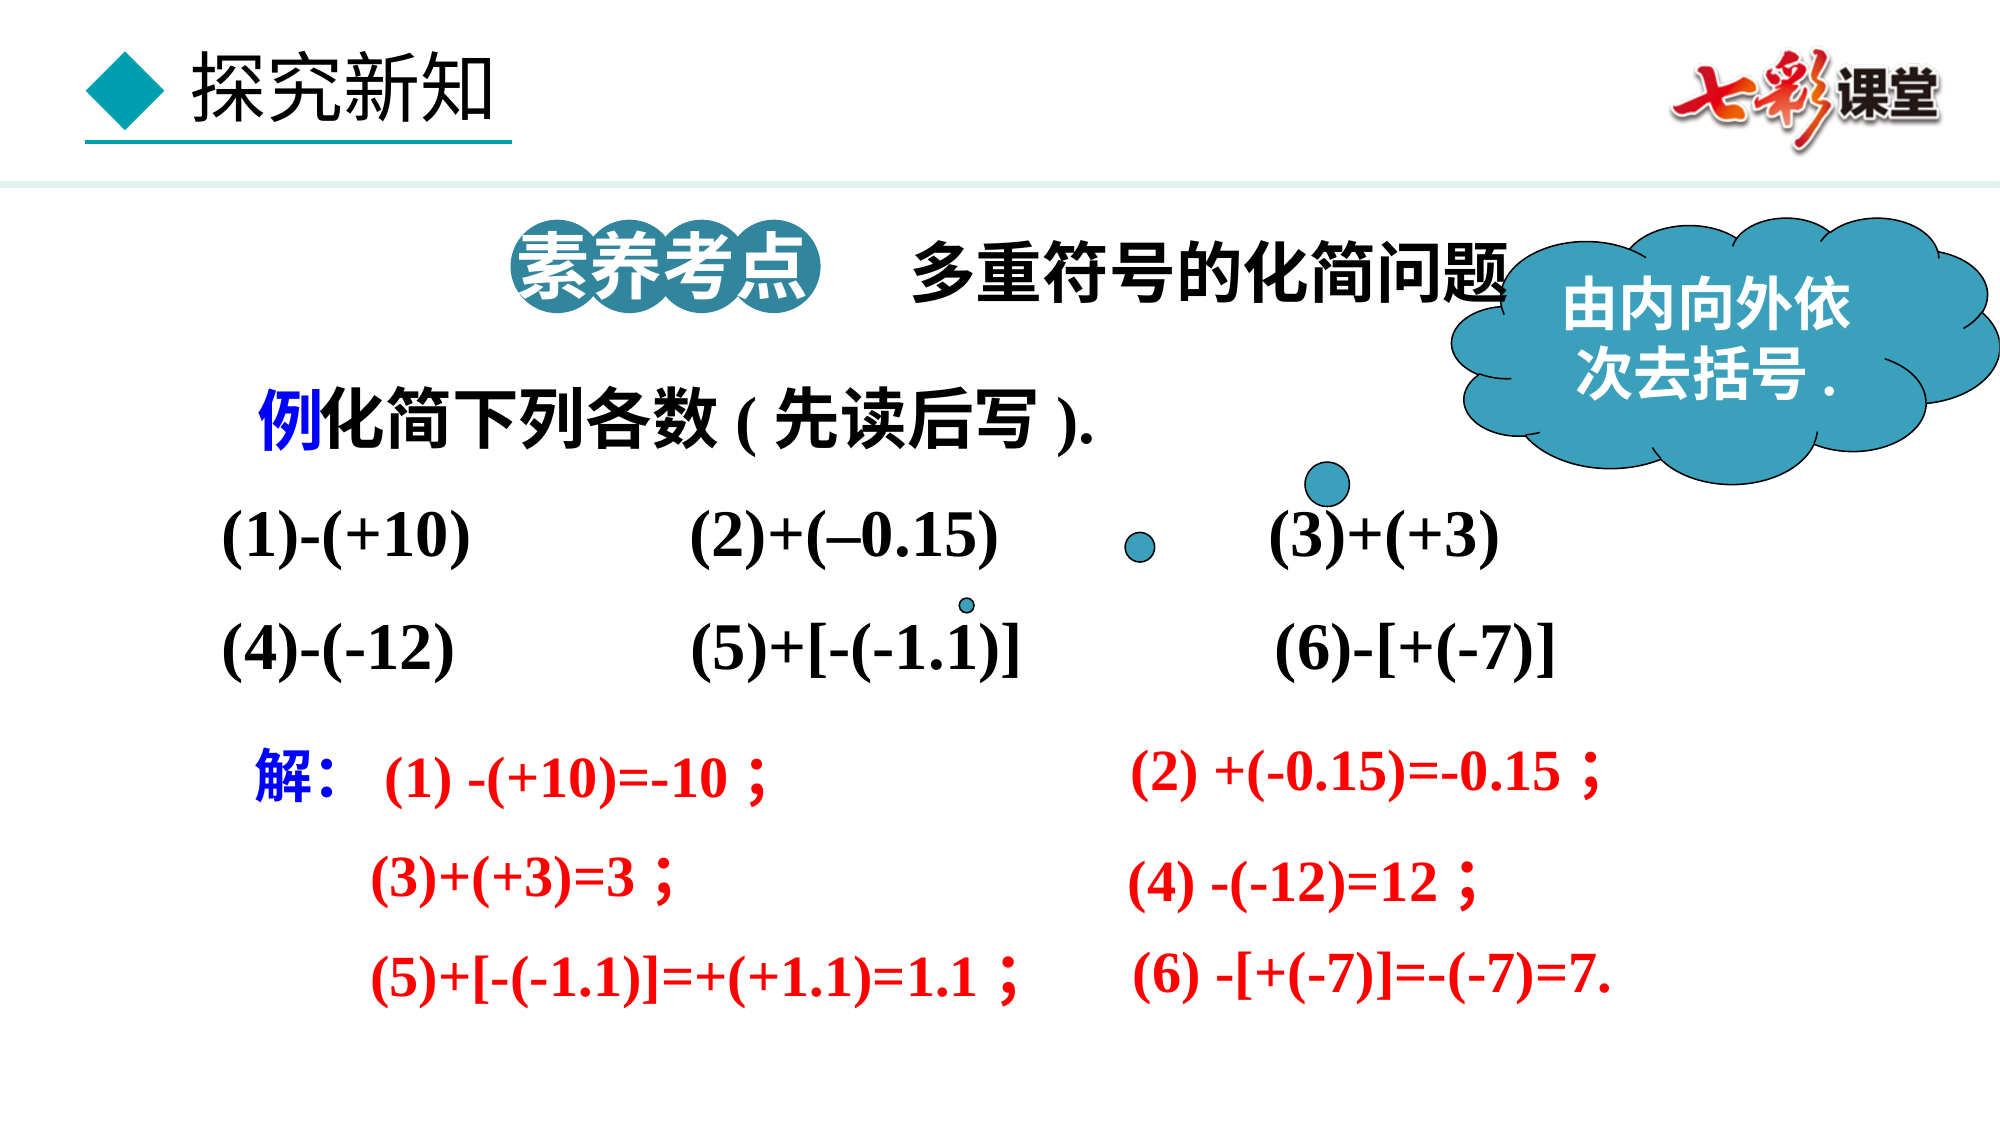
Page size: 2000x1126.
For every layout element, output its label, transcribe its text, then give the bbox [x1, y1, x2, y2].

text_box 多重符号的化简问题 [905, 220, 1531, 321]
picture [1666, 42, 1948, 157]
text_box 化简下列各数(先读后写). (1)-(+10) (2)+(–0.15) (3)+(+3) (4)-(-12) (5)+[-(-1.1)] (6)-[+(-7)] [201, 366, 1651, 693]
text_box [501, 213, 903, 318]
text_box 例 [193, 368, 301, 469]
text_box (4) -(-12)=12； [1107, 830, 1534, 923]
text_box 解：(1) -(+10)=-10； [234, 729, 822, 820]
text_box 由内向外依次去括号. [1451, 218, 2000, 485]
text_box (5)+[-(-1.1)]=+(+1.1)=1.1； [319, 926, 1075, 1019]
text_box (6) -[+(-7)]=-(-7)=7. [1112, 923, 1940, 1014]
text_box (2) +(-0.15)=-0.15； [1110, 721, 1655, 812]
text_box 由内向外依次去括号. [959, 598, 975, 613]
text_box 由内向外依次去括号. [1305, 462, 1350, 507]
text_box (3)+(+3)=3； [335, 828, 728, 919]
text_box 由内向外依次去括号. [1125, 532, 1155, 563]
